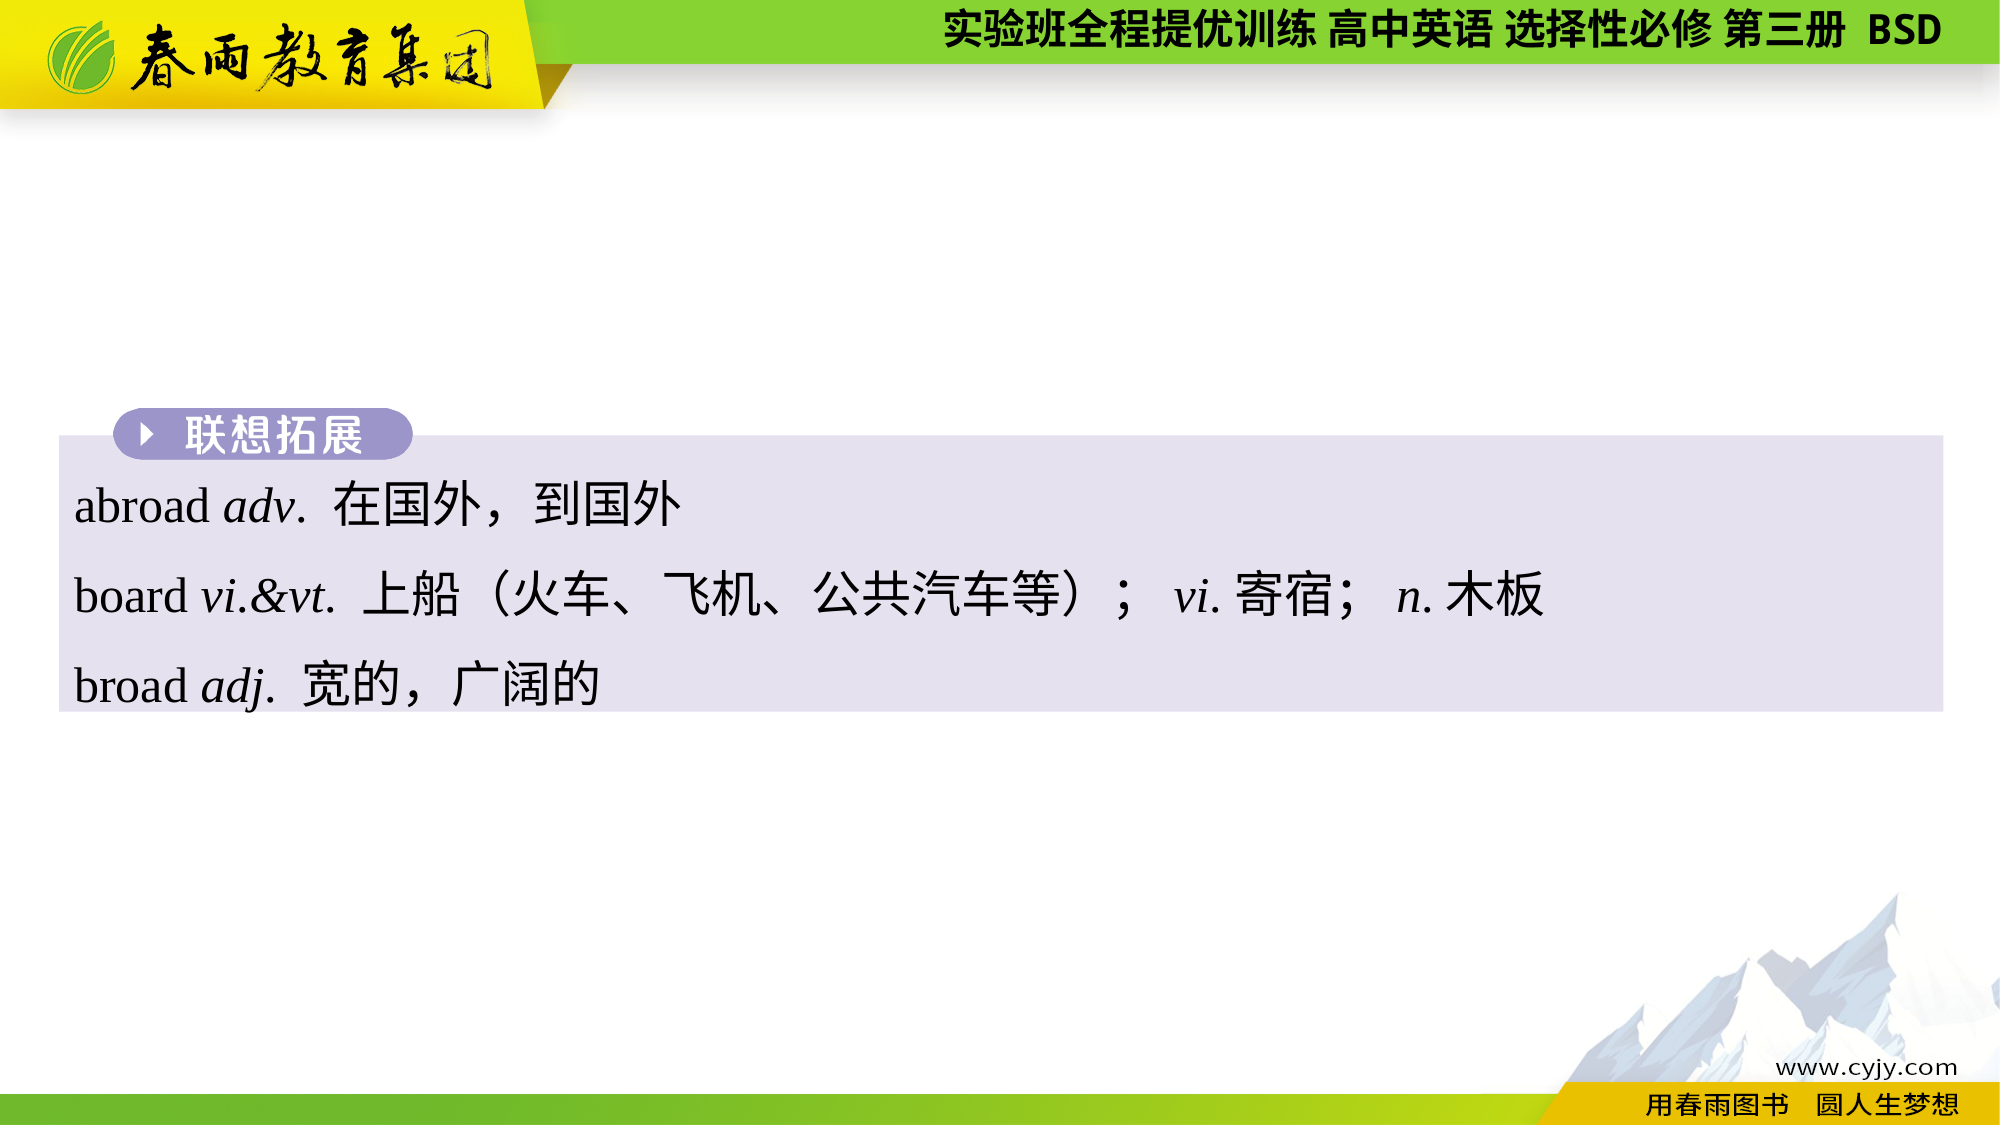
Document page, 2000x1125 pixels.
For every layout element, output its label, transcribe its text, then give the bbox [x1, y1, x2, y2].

list abroad adv. 在国外，到国外 board vi.&vt. 上船（火车、飞机、公共汽车等）；vi.寄宿；n.木板 broad adj. 宽的，广阔的 [59, 435, 1944, 712]
picture [0, 0, 2000, 1125]
